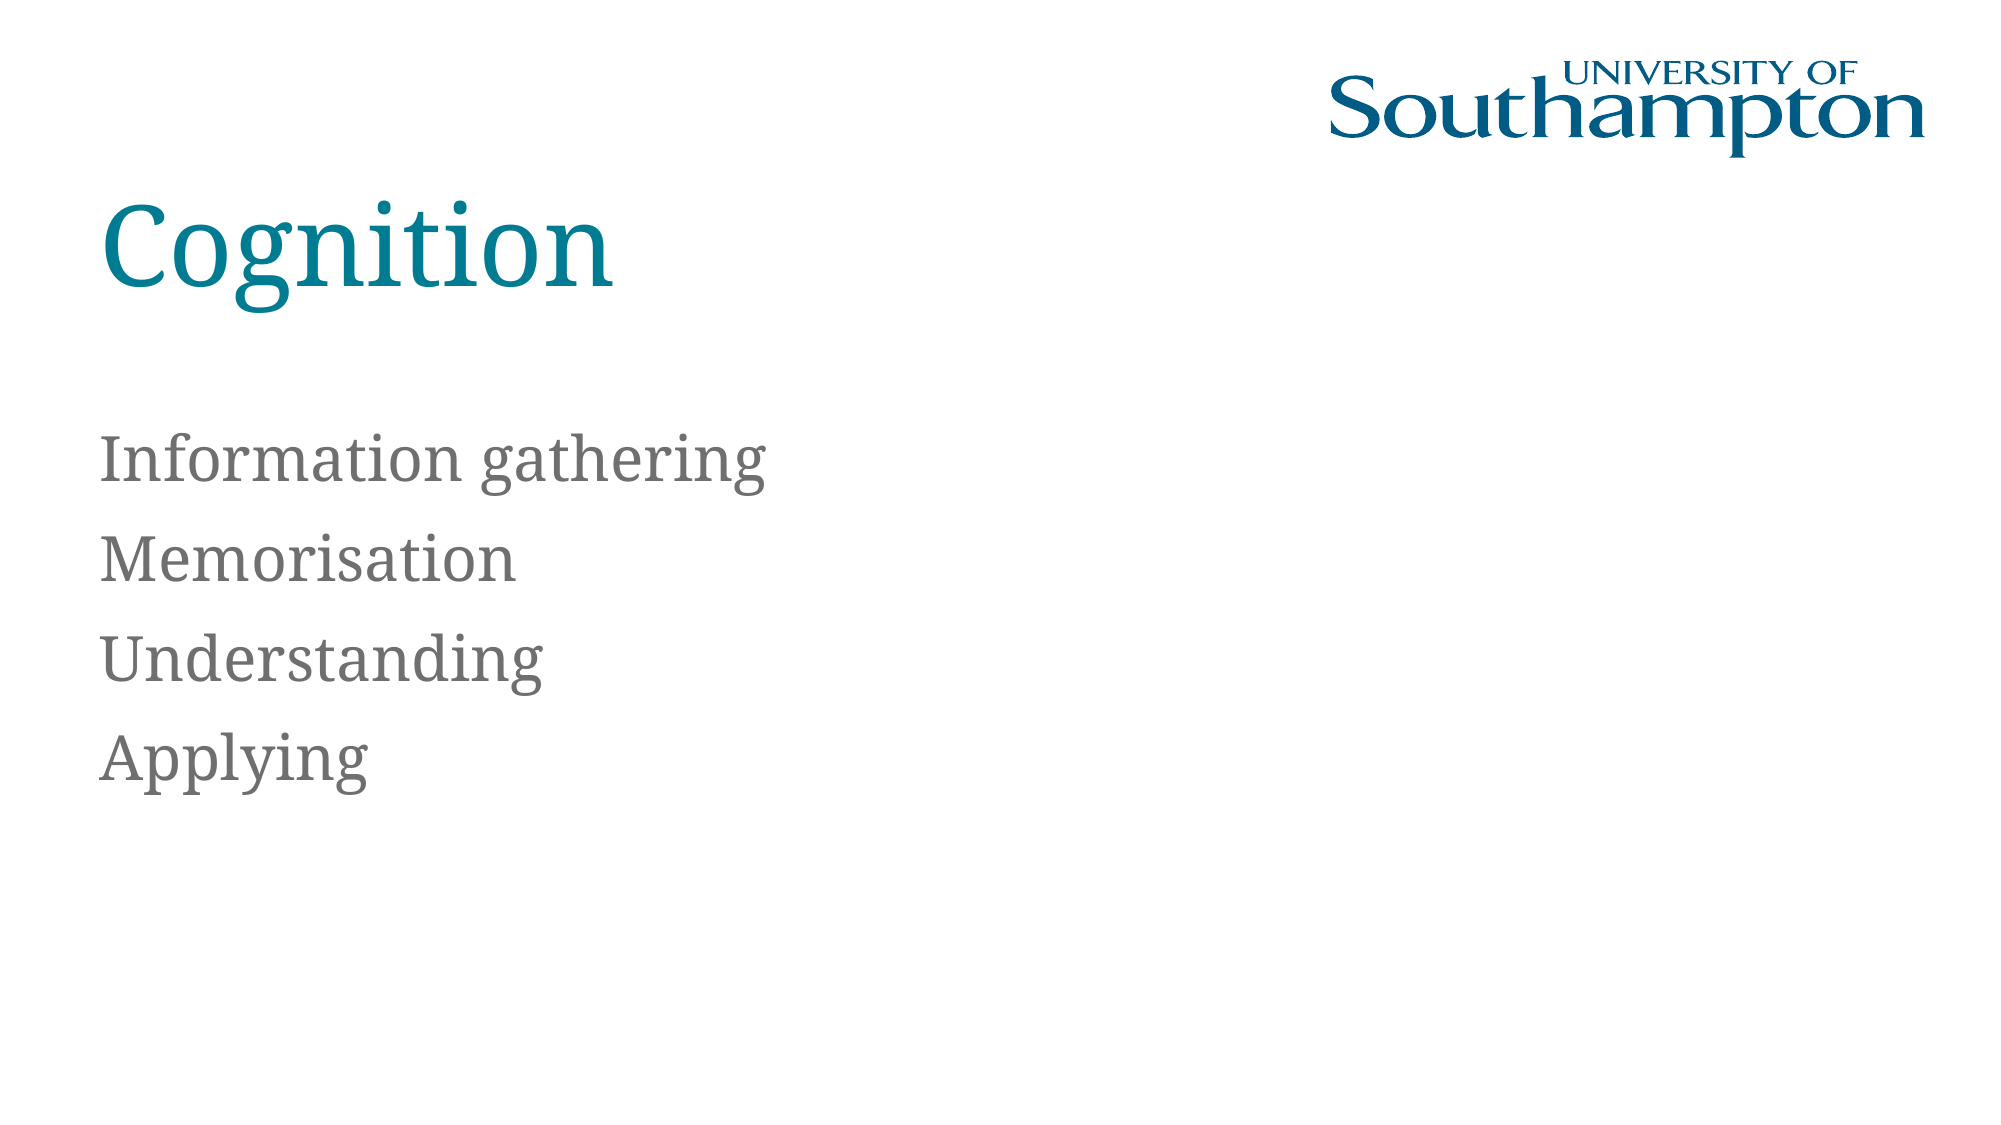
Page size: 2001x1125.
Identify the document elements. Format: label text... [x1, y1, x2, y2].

title Cognition [99, 194, 1896, 313]
list Information gathering Memorisation Understanding Applying [99, 418, 1896, 1010]
